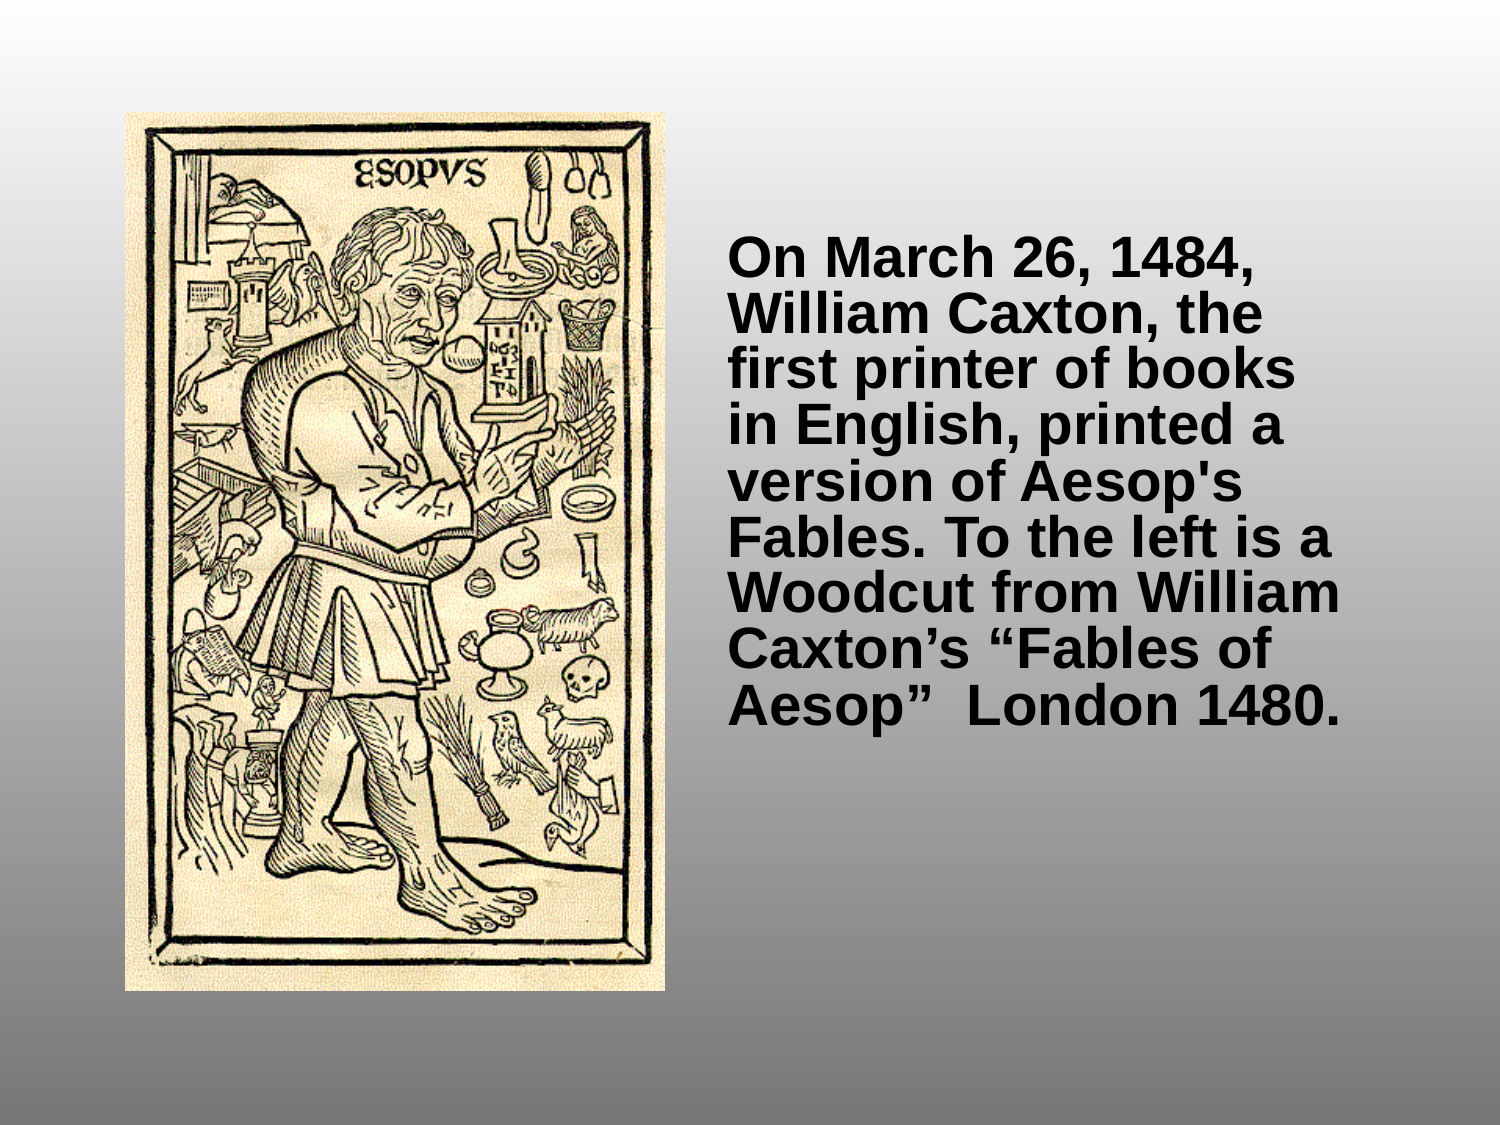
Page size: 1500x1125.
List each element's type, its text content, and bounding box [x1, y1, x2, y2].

text_box On March 26, 1484, William Caxton, the first printer of books in English, printed a version of Aesop's Fables. To the left is a Woodcut from William Caxton’s “Fables of Aesop” London 1480. [712, 224, 1375, 744]
picture [124, 112, 665, 991]
